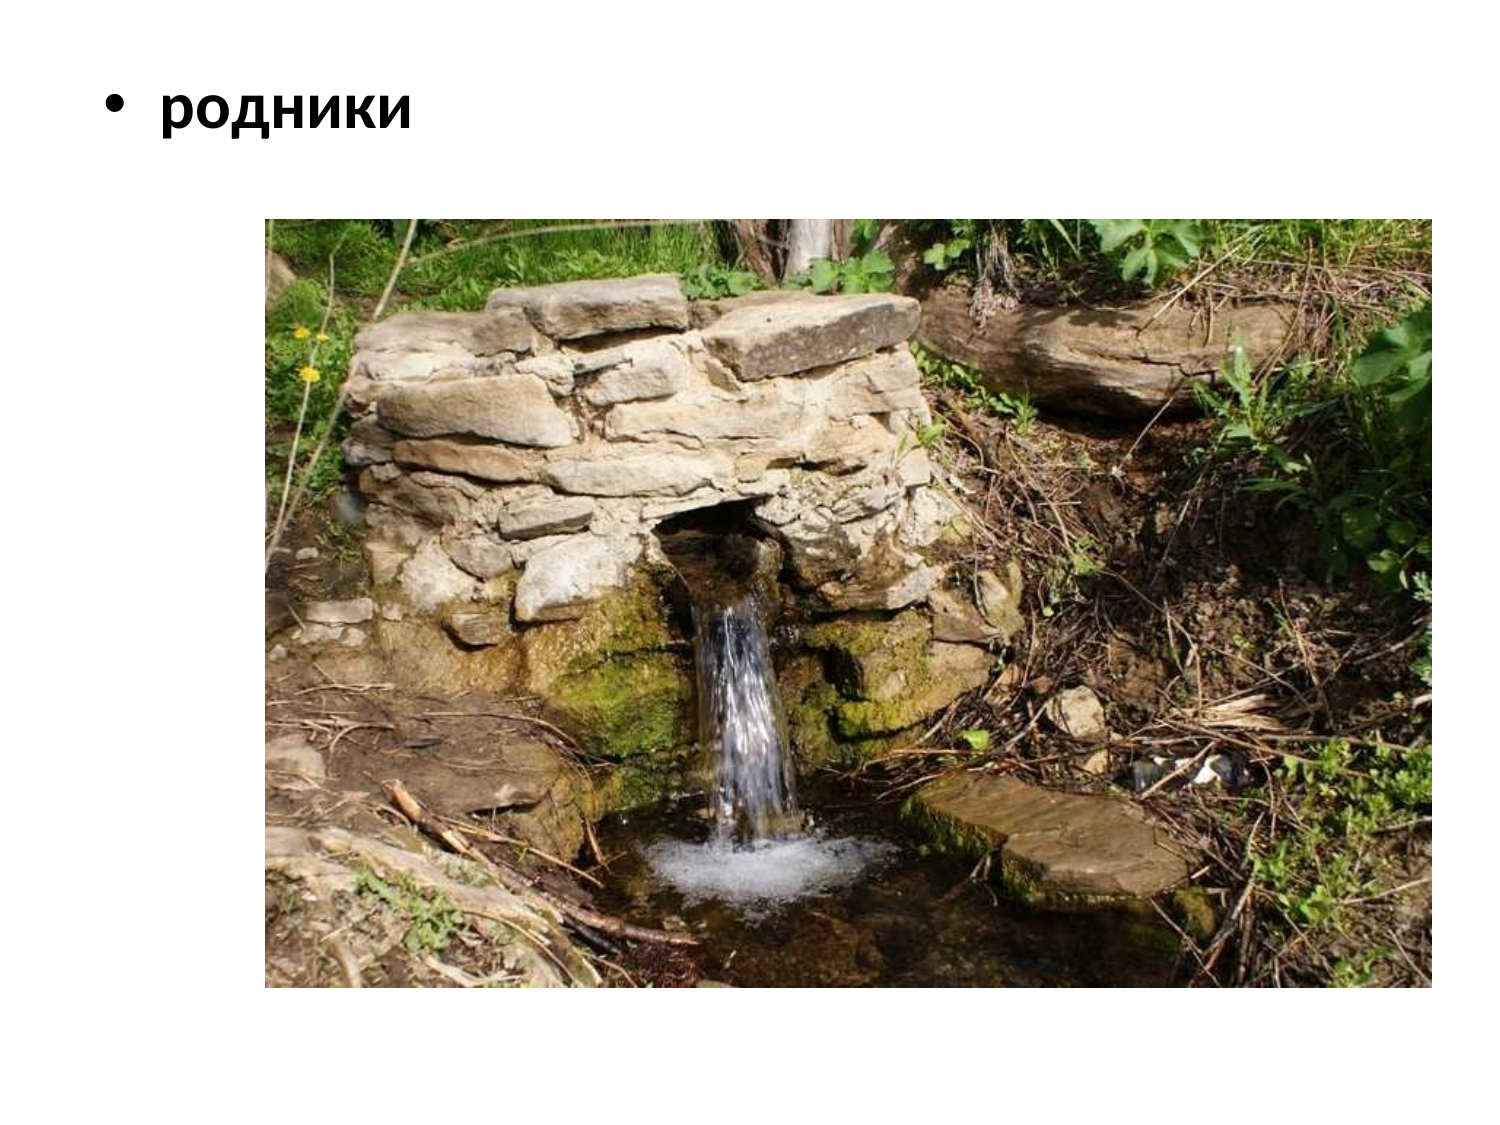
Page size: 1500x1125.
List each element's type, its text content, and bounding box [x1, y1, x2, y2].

list родники [88, 54, 1439, 797]
picture [265, 219, 1432, 988]
